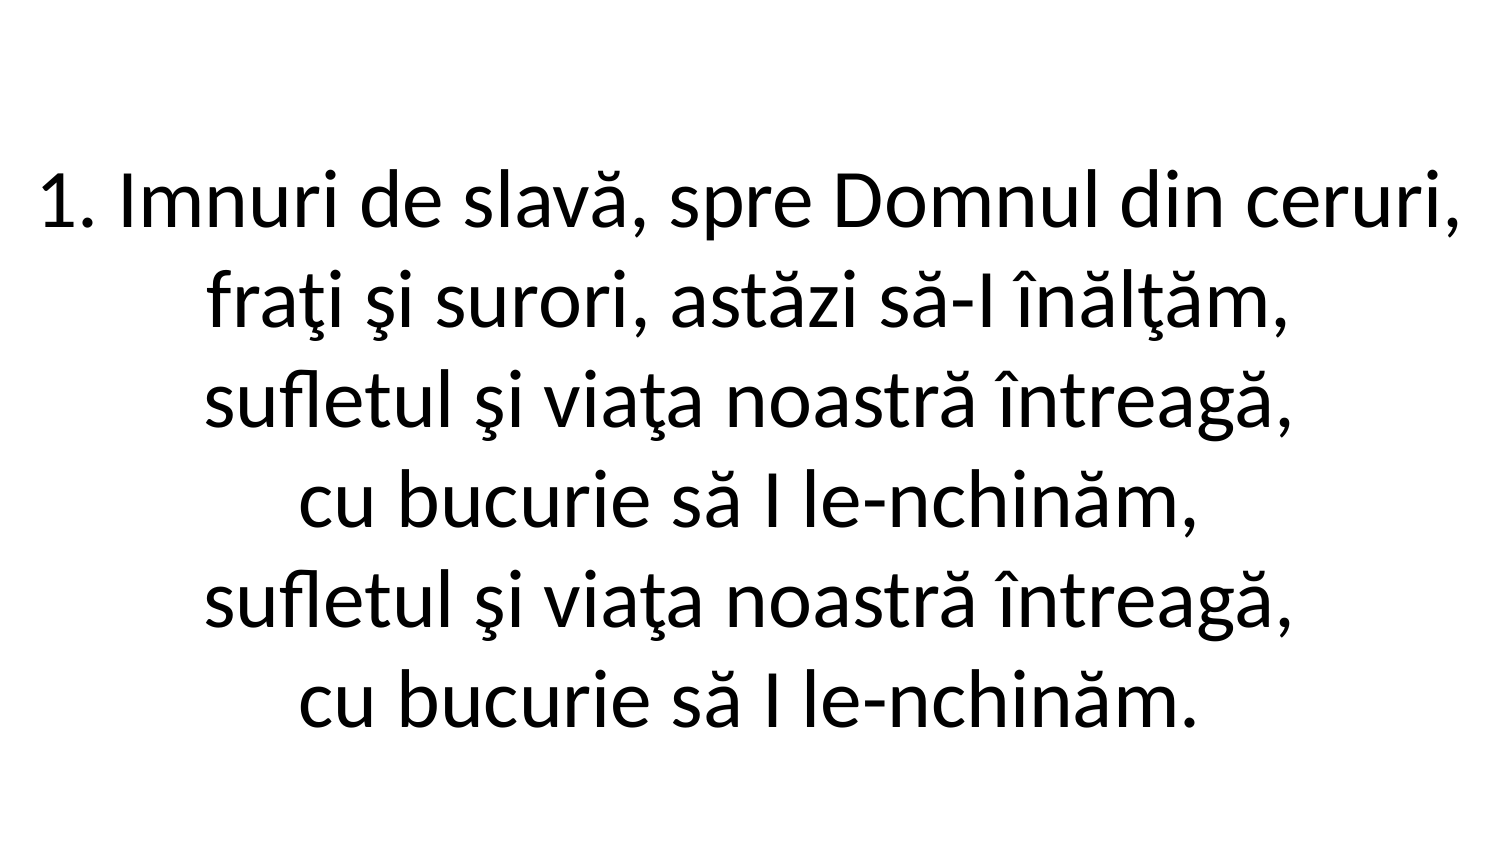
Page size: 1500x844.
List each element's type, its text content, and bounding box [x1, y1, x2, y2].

text_box 1. Imnuri de slavă, spre Domnul din ceruri, fraţi şi surori, astăzi să-I înălţăm, sufletul şi viaţa noastră întreagă, cu bucurie să I le-nchinăm, sufletul şi viaţa noastră întreagă, cu bucurie să I le-nchinăm. [20, 92, 1480, 752]
